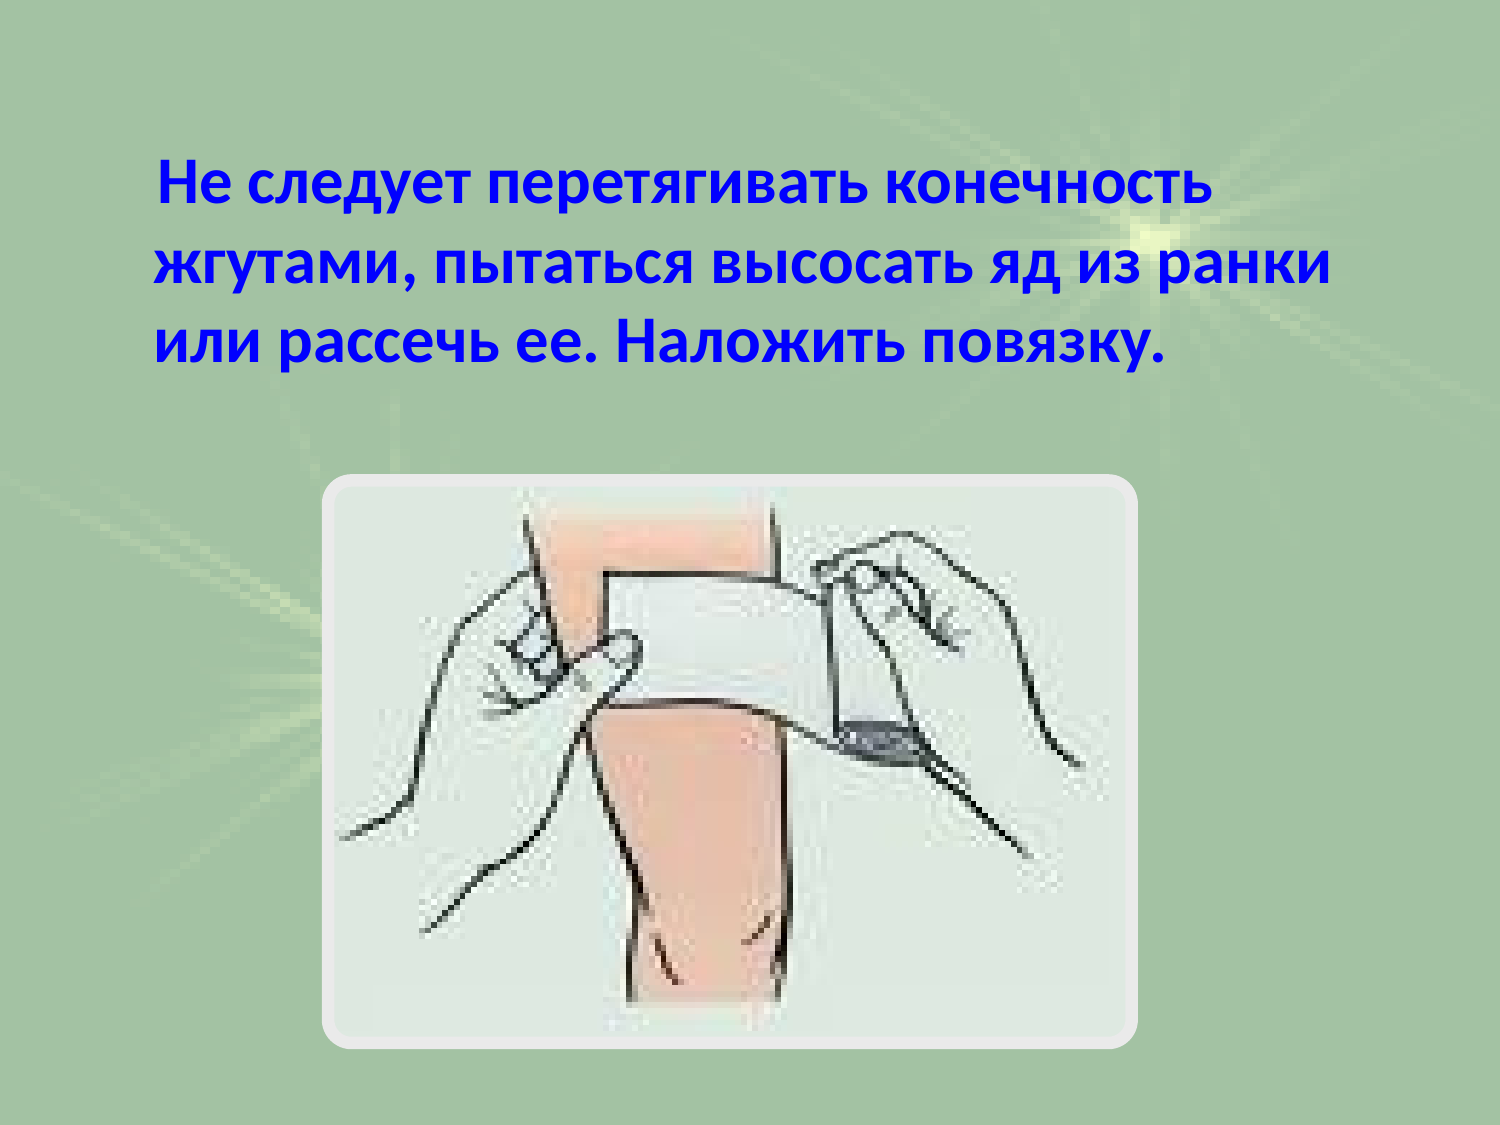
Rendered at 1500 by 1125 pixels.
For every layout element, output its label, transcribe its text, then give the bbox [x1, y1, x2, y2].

list Не следует перетягивать конечность жгутами, пытаться высосать яд из ранки или рассечь ее. Наложить повязку. [82, 128, 1432, 535]
picture [0, 0, 1500, 1125]
